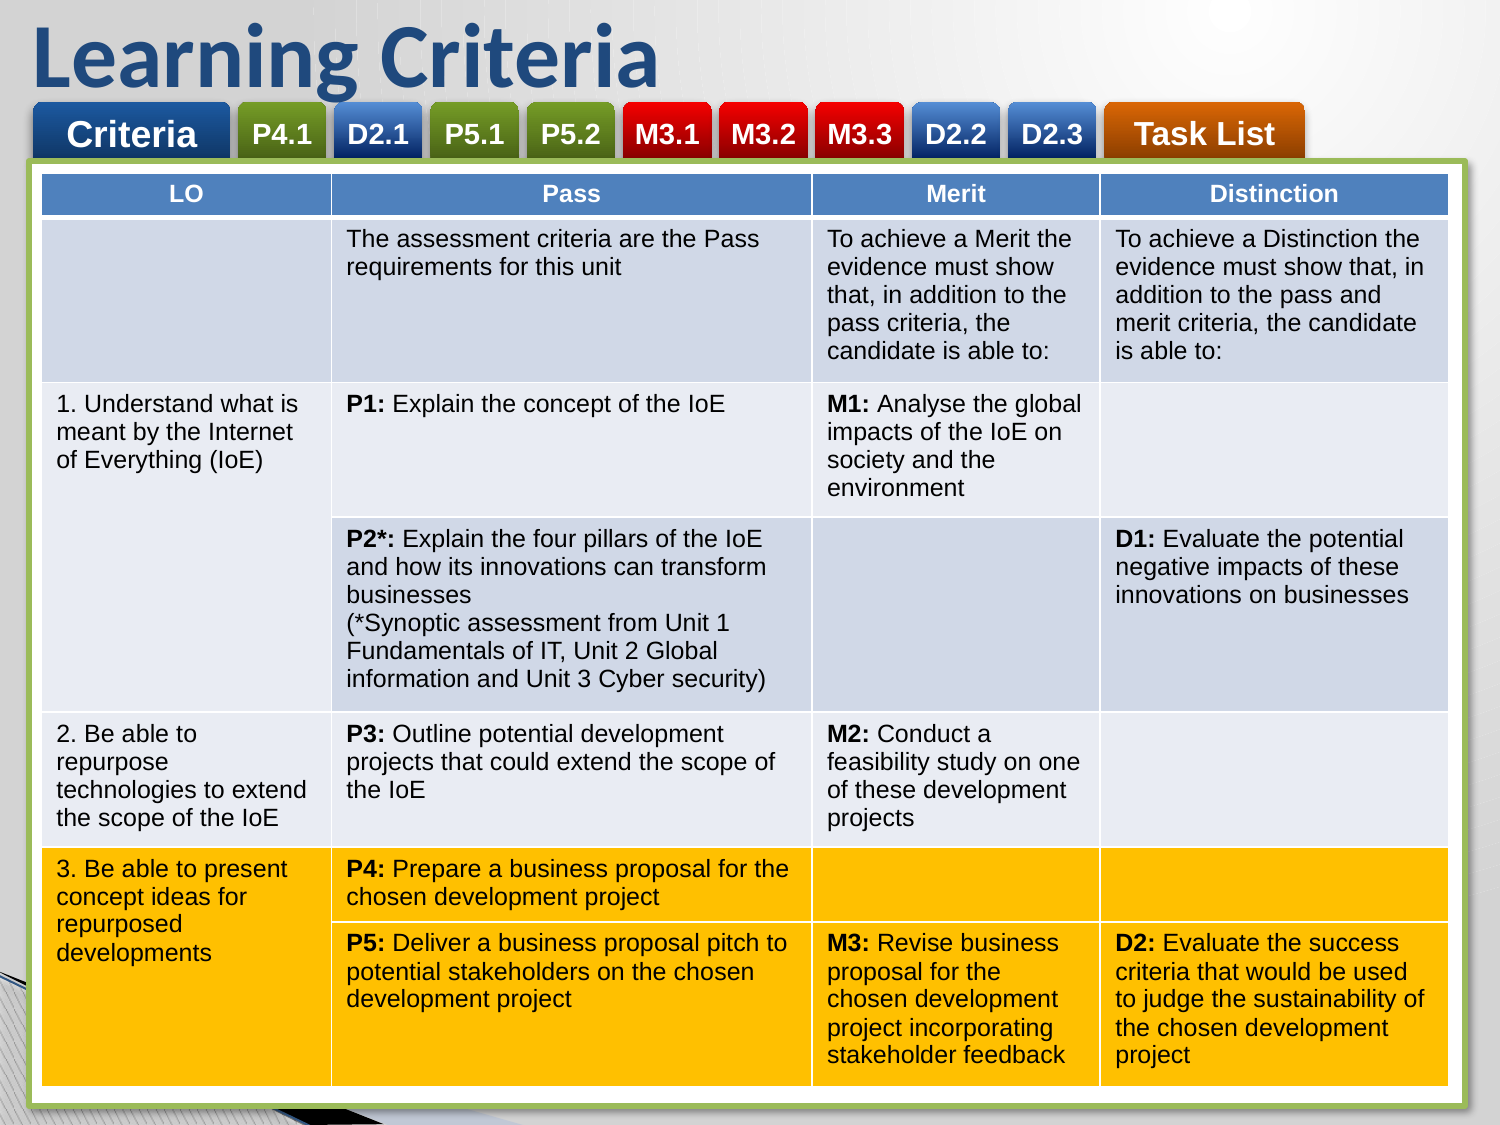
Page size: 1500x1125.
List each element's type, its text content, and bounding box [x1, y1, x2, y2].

table_cell [813, 848, 1099, 921]
table_cell P2*: Explain the four pillars of the IoE and how its innovations can transform businesses (*Synoptic assessment from Unit 1 Fundamentals of IT, Unit 2 Global information and Unit 3 Cyber security) [332, 518, 811, 711]
table_cell D1: Evaluate the potential negative impacts of these innovations on businesses [1101, 518, 1448, 711]
table_cell To achieve a Merit the evidence must show that, in addition to the pass criteria, the candidate is able to: [813, 220, 1099, 382]
table_cell D2: Evaluate the success criteria that would be used to judge the sustainability of the chosen development project [1101, 923, 1448, 1086]
table_cell P3: Outline potential development projects that could extend the scope of the IoE [332, 713, 811, 846]
table_cell 2. Be able to repurpose technologies to extend the scope of the IoE [42, 713, 331, 846]
table_cell [1101, 713, 1448, 846]
table_cell P4: Prepare a business proposal for the chosen development project [332, 848, 811, 921]
table_header LO [42, 174, 331, 215]
table_cell To achieve a Distinction the evidence must show that, in addition to the pass and merit criteria, the candidate is able to: [1101, 220, 1448, 382]
title Learning Criteria [17, 0, 1282, 102]
table_cell M1: Analyse the global impacts of the IoE on society and the environment [813, 383, 1099, 516]
table_cell M2: Conduct a feasibility study on one of these development projects [813, 713, 1099, 846]
table_cell M3: Revise business proposal for the chosen development project incorporating stakeholder feedback [813, 923, 1099, 1086]
table_cell P1: Explain the concept of the IoE [332, 383, 811, 516]
table_cell [813, 518, 1099, 711]
table_cell 3. Be able to present concept ideas for repurposed developments [42, 848, 331, 1086]
text_box e [551, 0, 603, 5]
table_cell The assessment criteria are the Pass requirements for this unit [332, 220, 811, 382]
table_header Merit [813, 174, 1099, 215]
table_header Distinction [1101, 174, 1448, 215]
table_cell P5: Deliver a business proposal pitch to potential stakeholders on the chosen development project [332, 923, 811, 1086]
table_cell [42, 220, 331, 382]
table_header Pass [332, 174, 811, 215]
picture [281, 1114, 303, 1125]
table_cell 1. Understand what is meant by the Internet of Everything (IoE) [42, 383, 331, 711]
table_cell [1101, 848, 1448, 921]
table_cell [1101, 383, 1448, 516]
